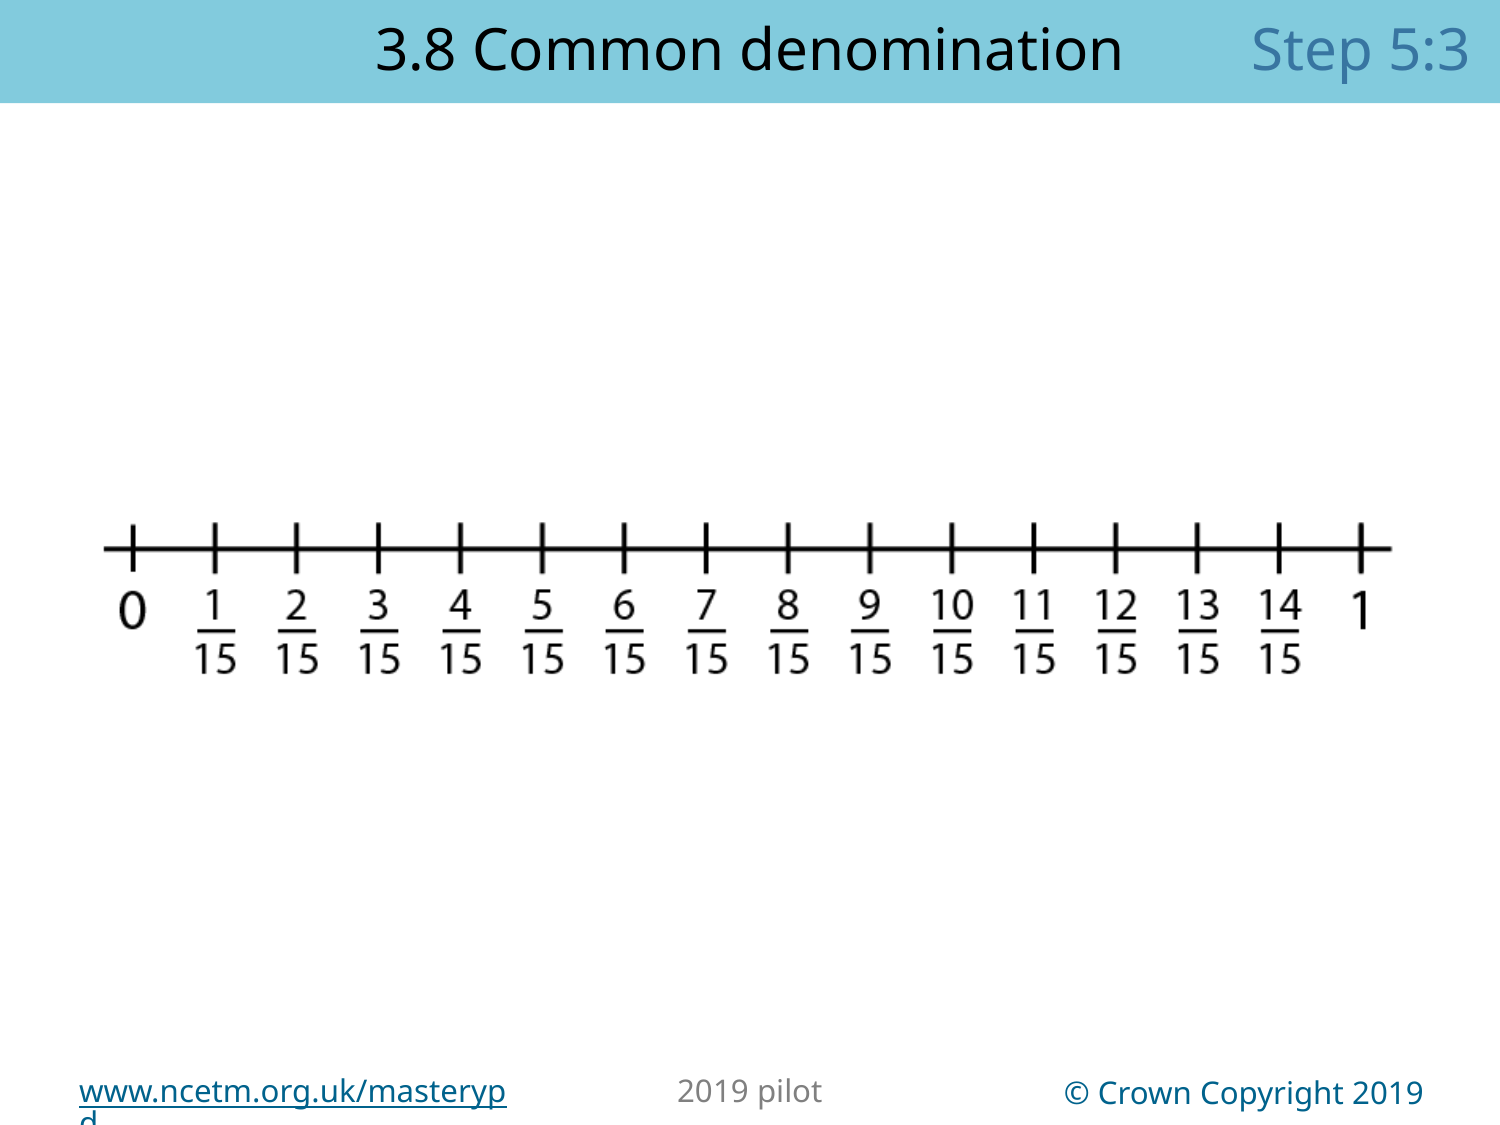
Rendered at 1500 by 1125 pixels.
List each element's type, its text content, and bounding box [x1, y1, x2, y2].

list Step 5:3 [0, 0, 1500, 104]
picture [101, 411, 1399, 714]
